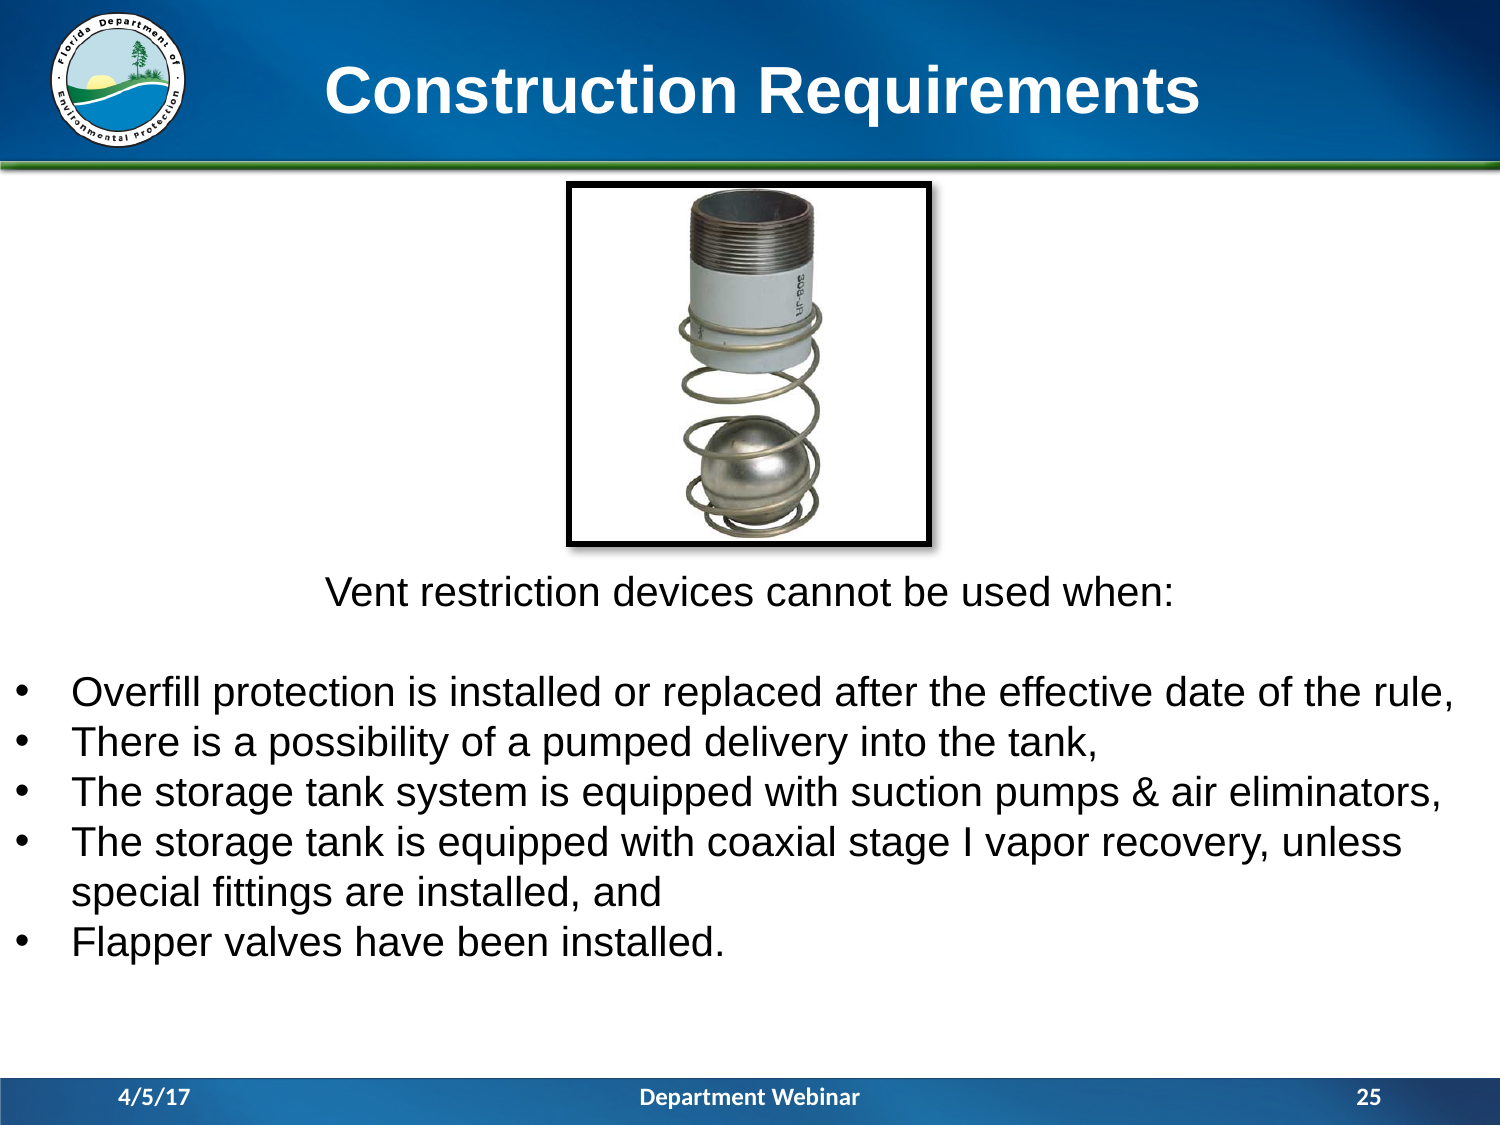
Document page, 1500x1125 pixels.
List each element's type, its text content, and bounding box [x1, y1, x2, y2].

picture [572, 187, 926, 541]
picture [0, 0, 1500, 557]
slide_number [103, 1065, 441, 1125]
title Construction Requirements [148, 0, 1397, 201]
picture [0, 973, 1500, 1125]
text_box Vent restriction devices cannot be used when: Overfill protection is installed or replaced after the effective date of the rule, There is a possibility of a pumped delivery into the tank, The storage tank system is equipped with suction pumps & air eliminators, The storage tank is equipped with coaxial stage I vapor recovery, unless special fittings are installed, and Flapper valves have been installed. [0, 557, 1500, 973]
footer Department Webinar [496, 1065, 1004, 1125]
slide_number 25 [1059, 1065, 1397, 1125]
